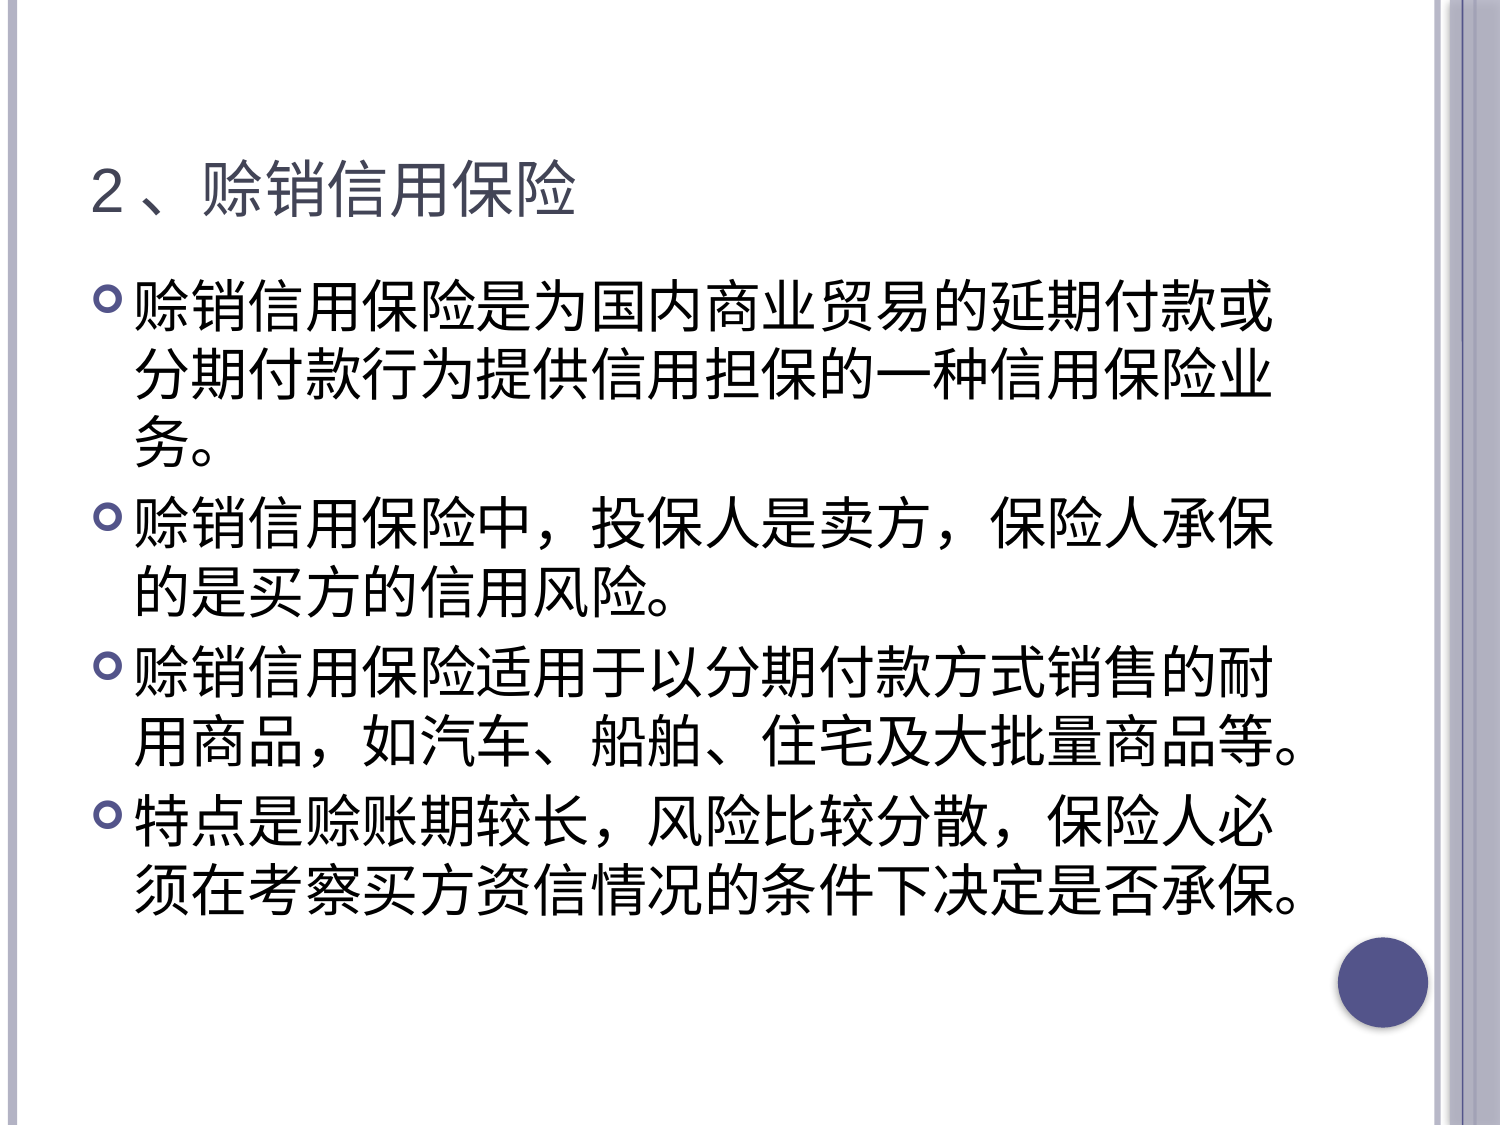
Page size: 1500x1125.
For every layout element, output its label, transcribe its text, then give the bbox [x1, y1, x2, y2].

title 2、赊销信用保险 [75, 45, 1300, 233]
list 赊销信用保险是为国内商业贸易的延期付款或分期付款行为提供信用担保的一种信用保险业务。 赊销信用保险中，投保人是卖方，保险人承保的是买方的信用风险。 赊销信用保险适用于以分期付款方式销售的耐用商品，如汽车、船舶、住宅及大批量商品等。 特点是赊账期较长，风险比较分散，保险人必须在考察买方资信情况的条件下决定是否承保。 [74, 262, 1301, 1063]
